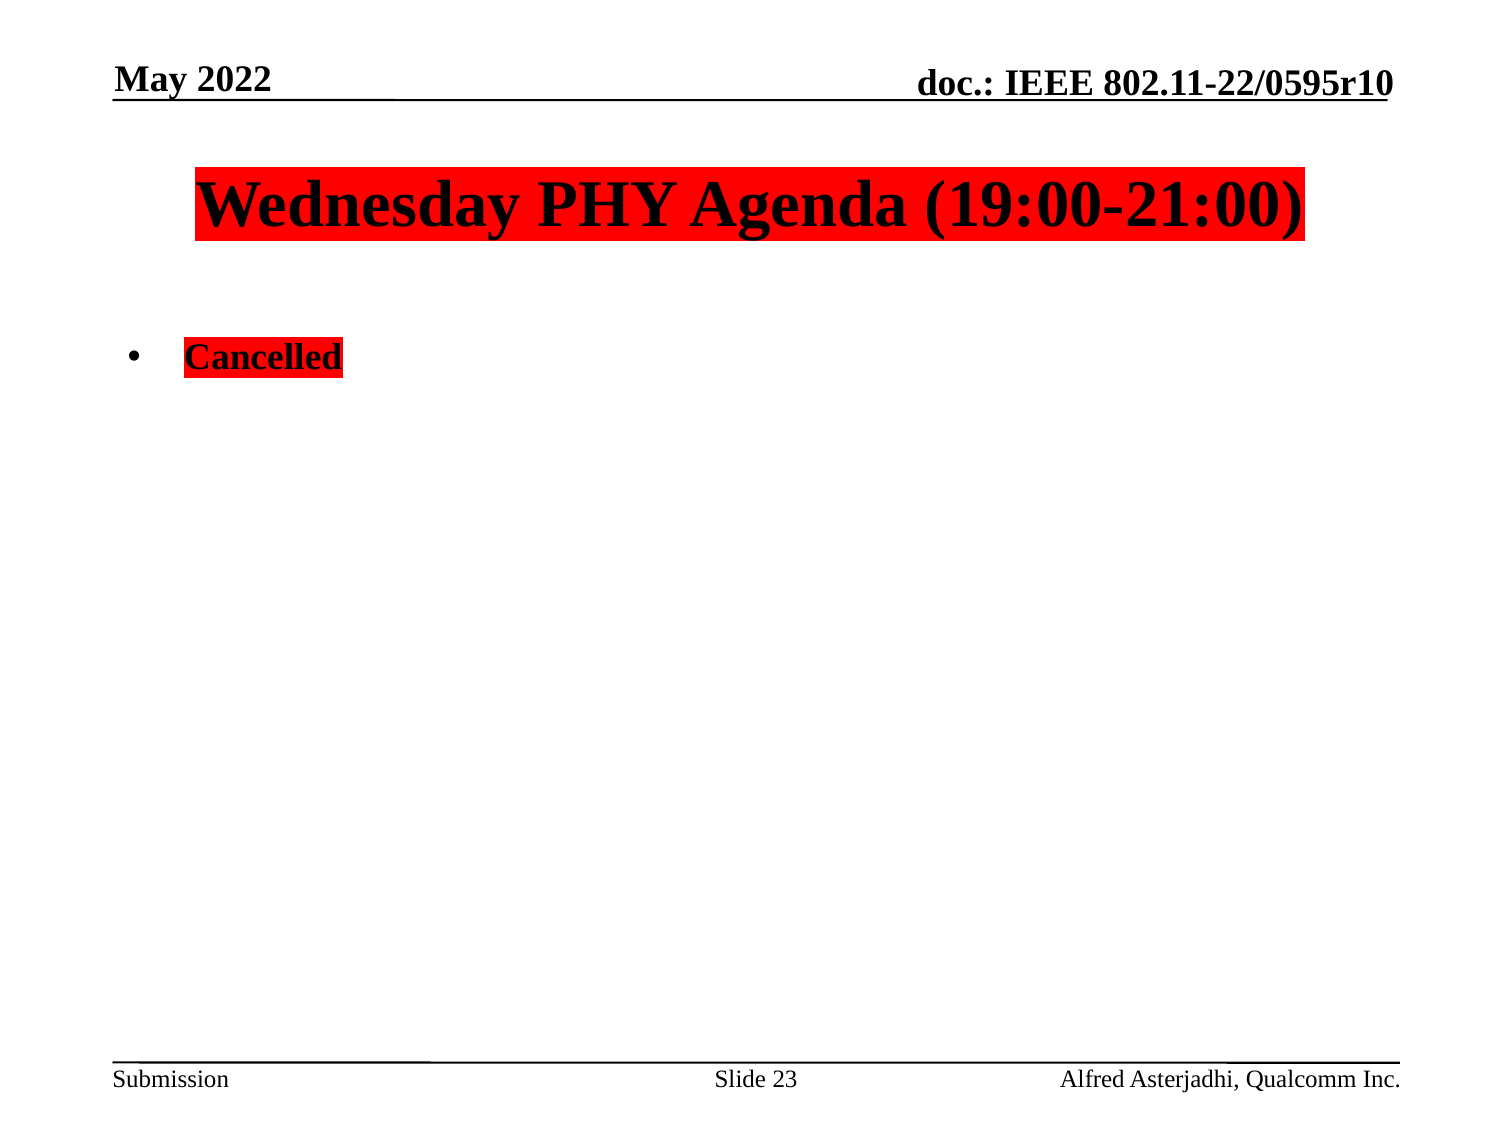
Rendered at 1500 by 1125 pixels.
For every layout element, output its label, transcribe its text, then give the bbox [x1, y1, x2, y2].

list Cancelled [112, 324, 1388, 1093]
footer Alfred Asterjadhi, Qualcomm Inc. [878, 1061, 1402, 1093]
title Wednesday PHY Agenda (19:00-21:00) [112, 112, 1388, 288]
slide_number Slide 23 [712, 1061, 800, 1123]
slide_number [114, 54, 423, 100]
